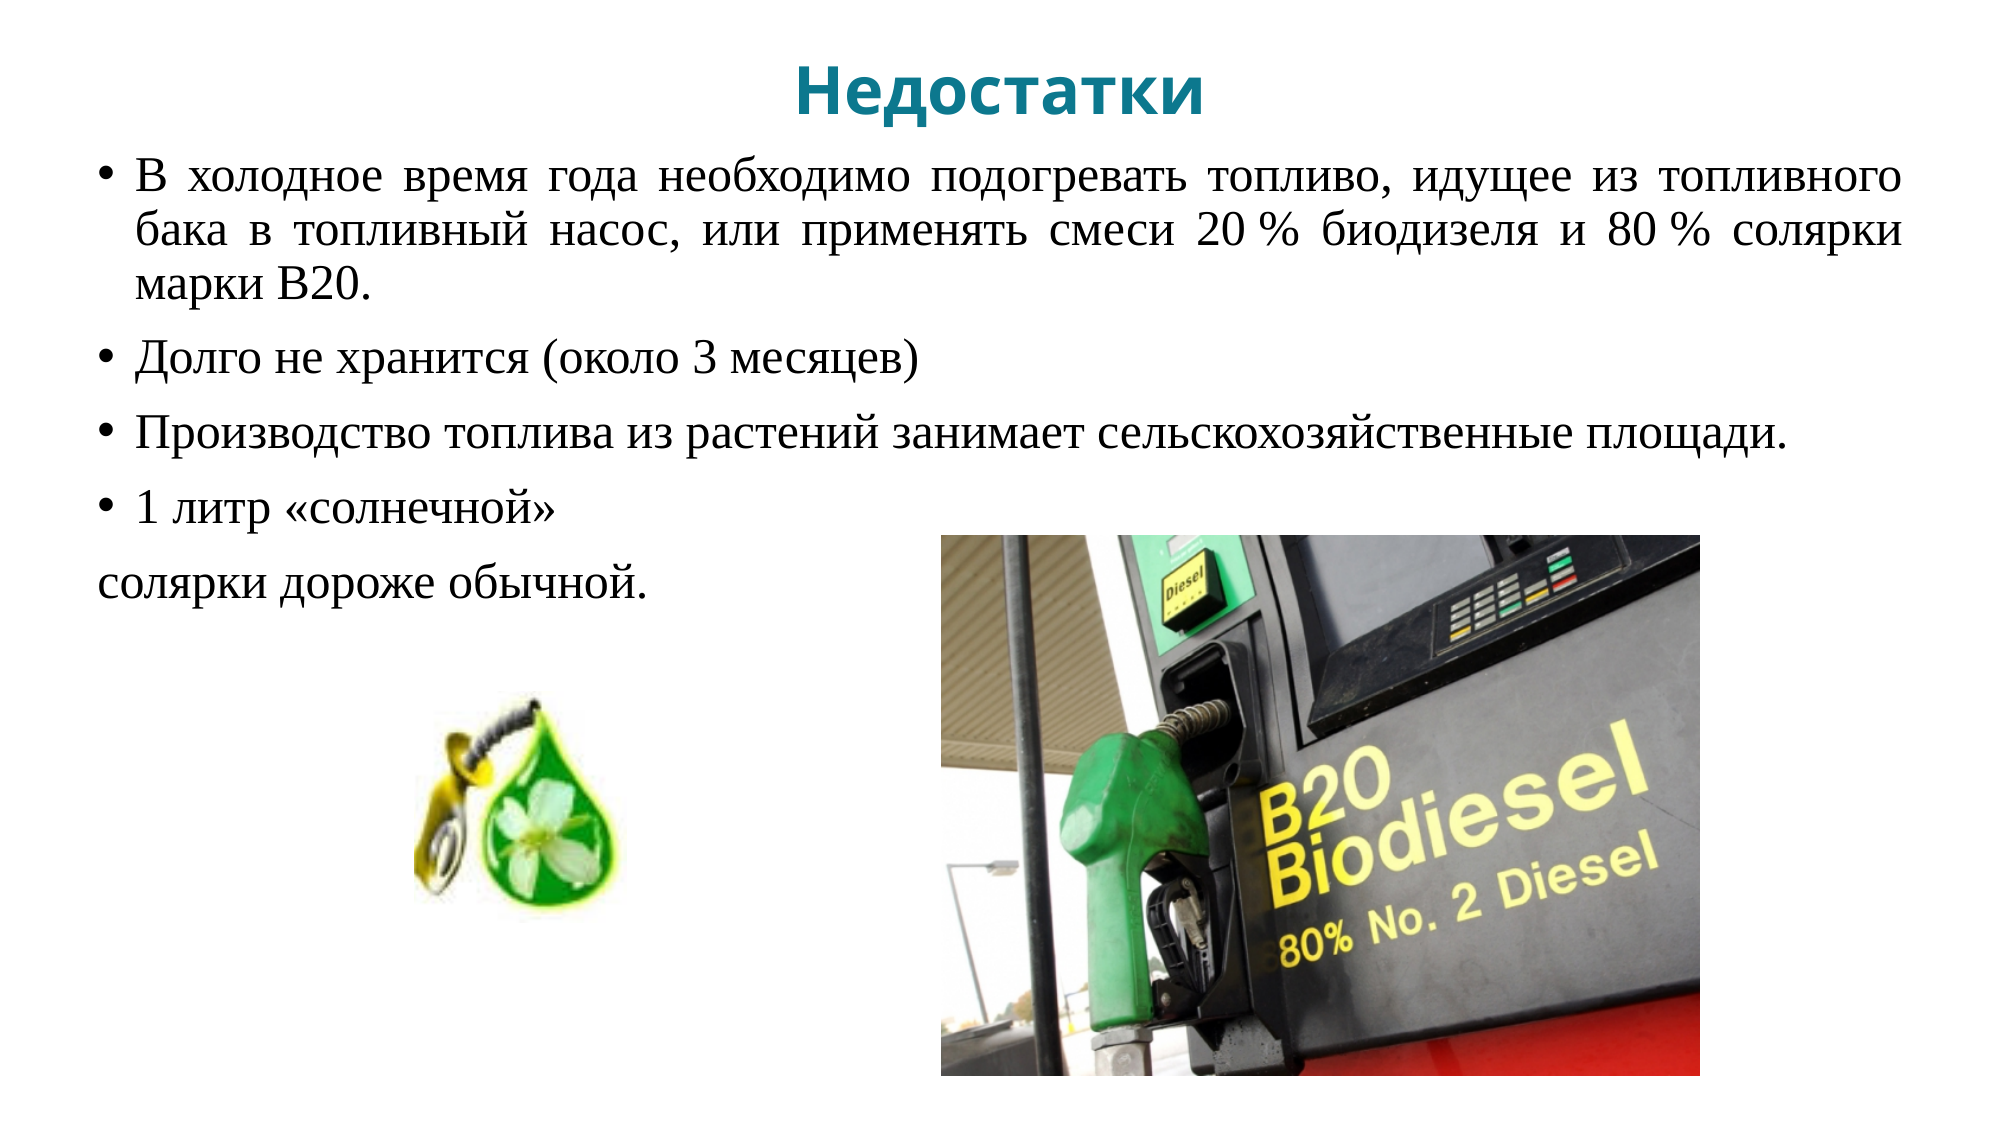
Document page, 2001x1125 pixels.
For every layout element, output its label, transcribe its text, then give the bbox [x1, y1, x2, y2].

picture [941, 535, 1700, 1076]
picture [414, 691, 627, 923]
title Недостатки [324, 45, 1675, 140]
list В холодное время года необходимо подогревать топливо, идущее из топливного бака в топливный насос, или применять смеси 20 % биодизеля и 80 % солярки марки В20. Долго не хранится (около 3 месяцев) Производство топлива из растений занимает сельскохозяйственные площади. 1 литр «солнечной» солярки дороже обычной. [82, 140, 1919, 1005]
